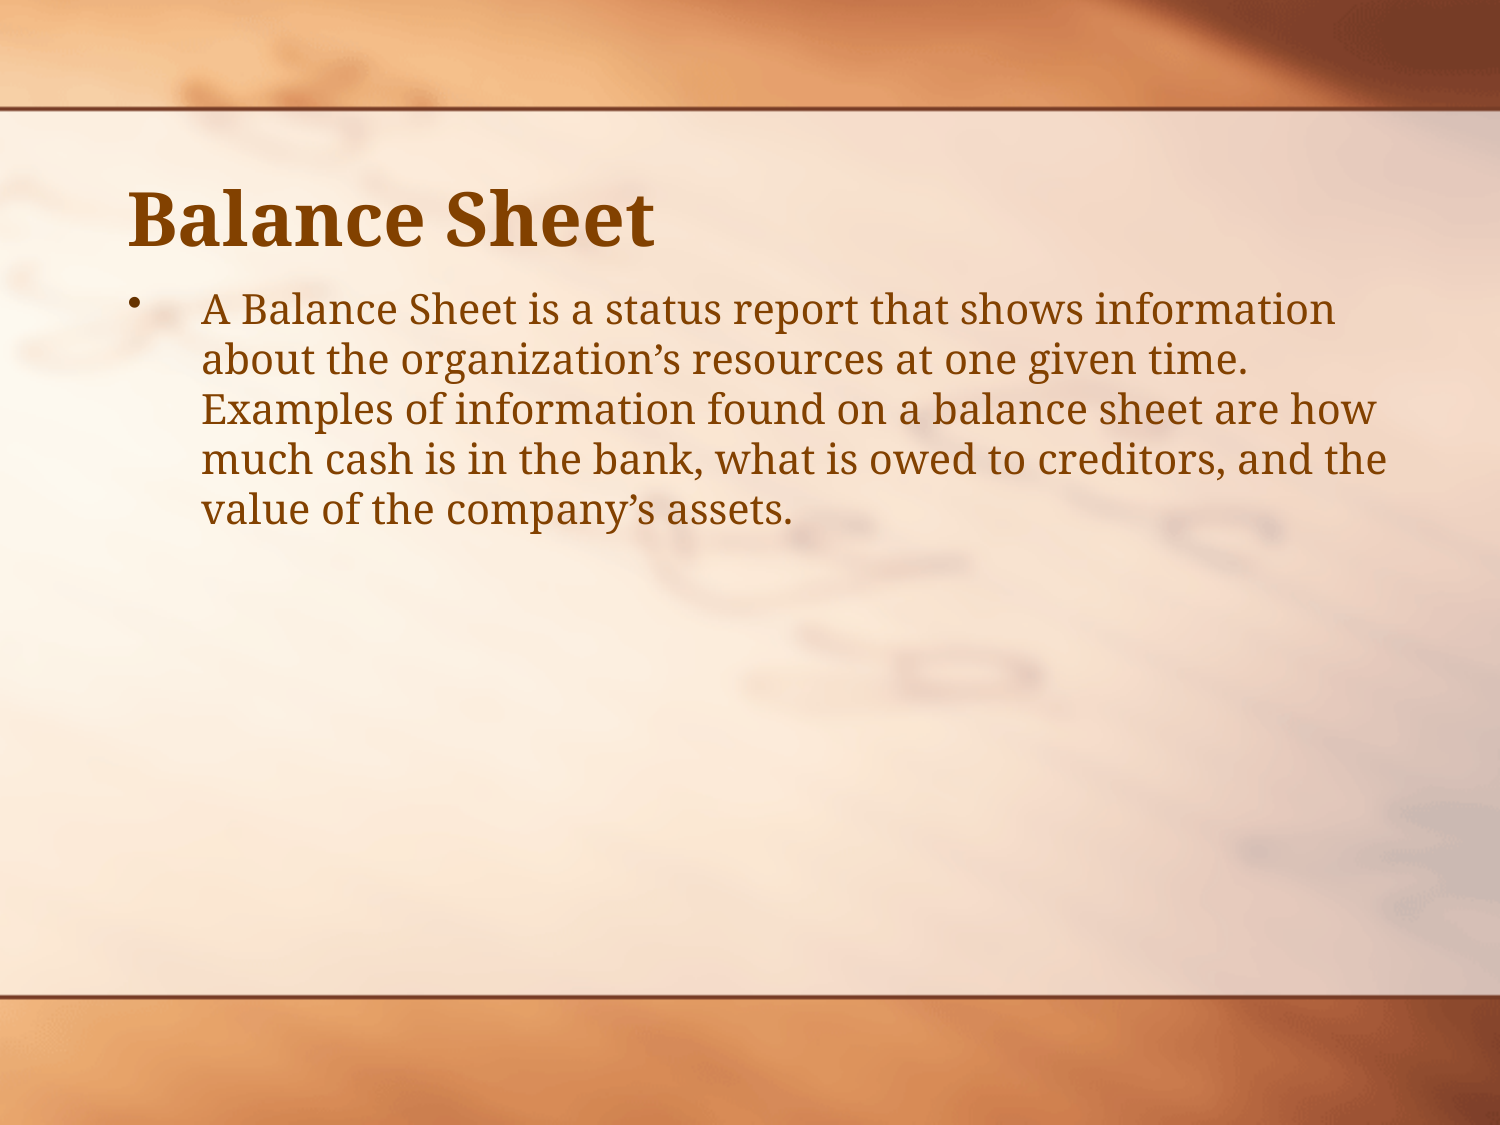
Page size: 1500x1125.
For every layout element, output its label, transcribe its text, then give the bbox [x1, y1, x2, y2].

list A Balance Sheet is a status report that shows information about the organization’s resources at one given time. Examples of information found on a balance sheet are how much cash is in the bank, what is owed to creditors, and the value of the company’s assets. [112, 274, 1413, 951]
picture [0, 0, 1500, 1125]
title Balance Sheet [112, 124, 1413, 270]
